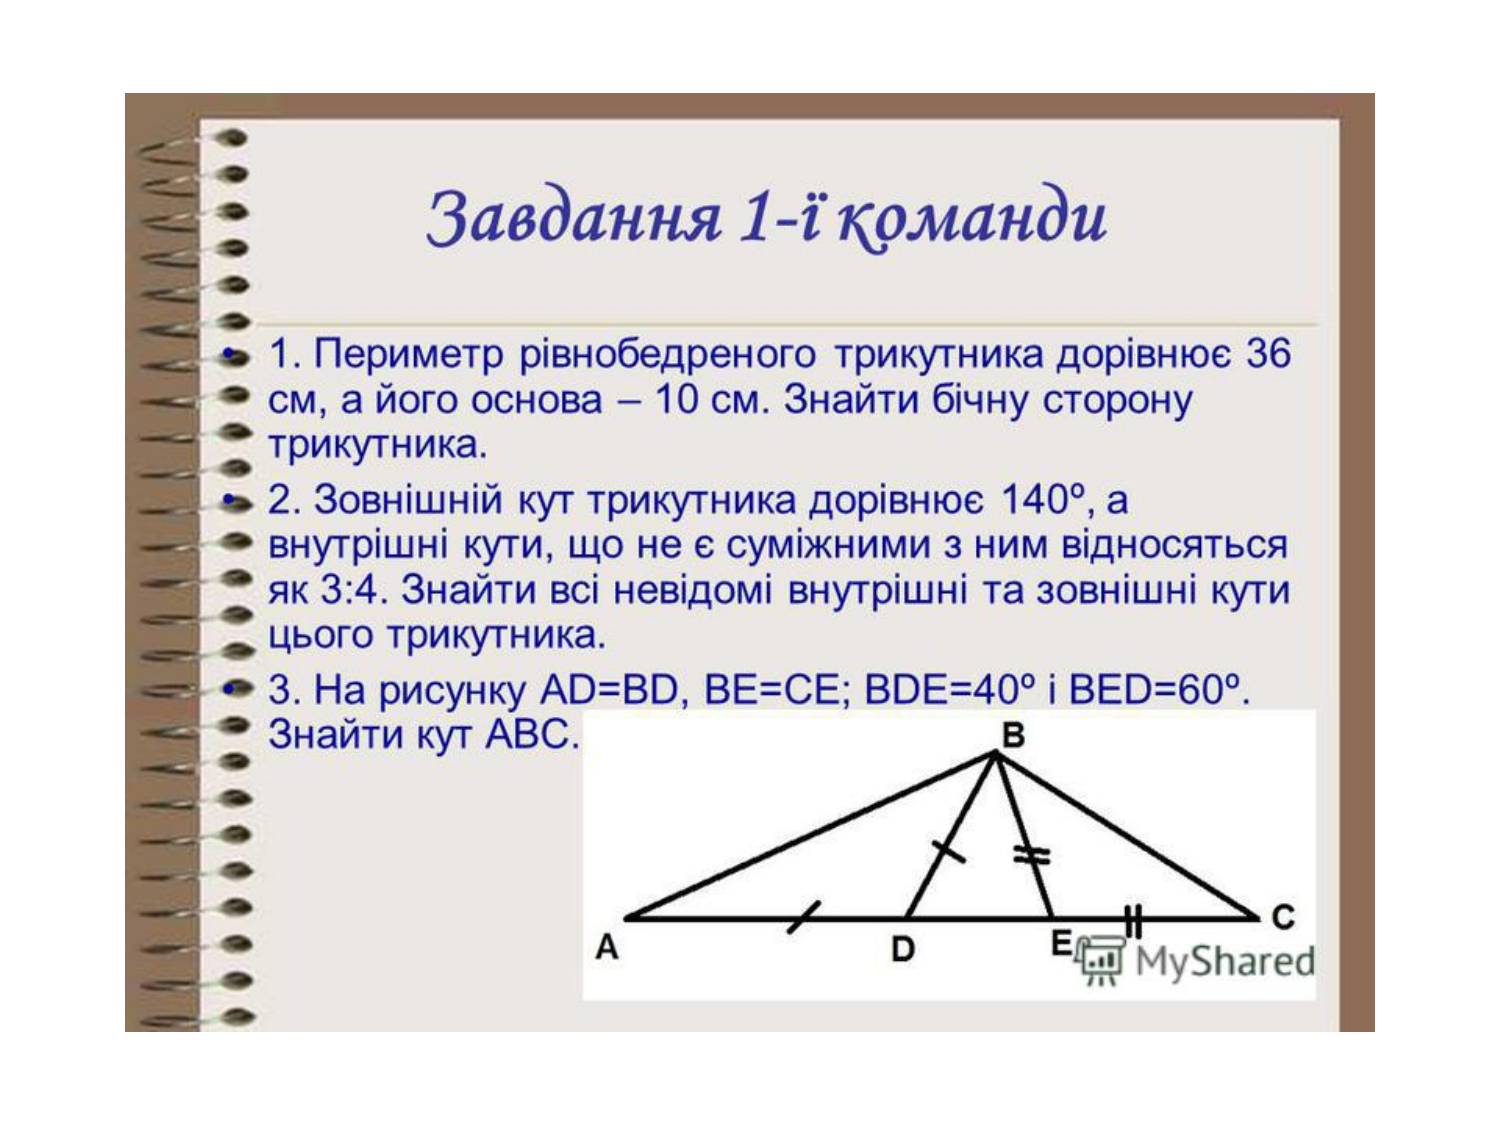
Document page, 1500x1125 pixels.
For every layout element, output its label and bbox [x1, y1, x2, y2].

picture [124, 93, 1376, 1032]
